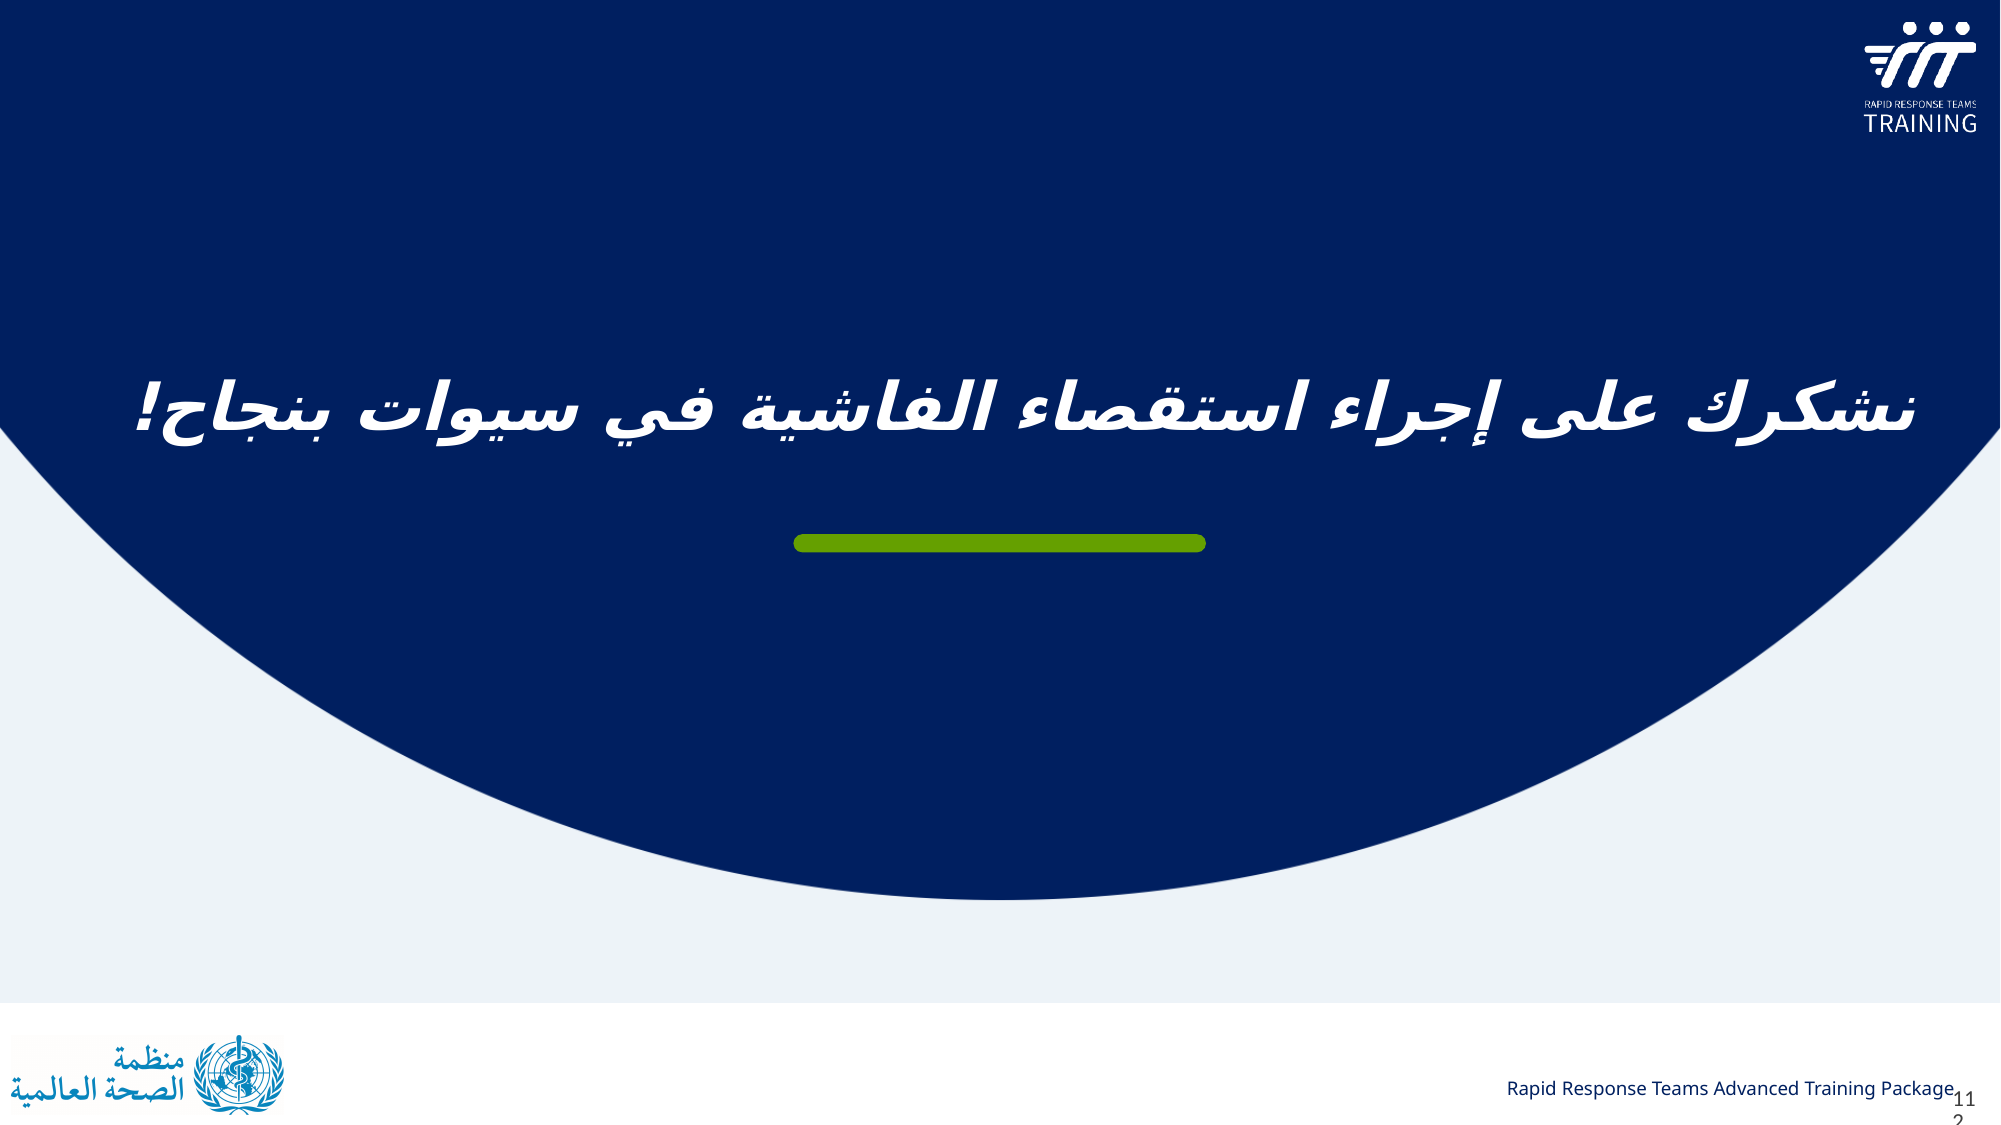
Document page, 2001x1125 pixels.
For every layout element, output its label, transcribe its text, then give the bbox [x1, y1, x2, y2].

picture [241, 1050, 247, 1059]
picture [11, 1035, 284, 1115]
picture [0, 0, 2001, 1003]
list نشكرك على إجراء استقصاء الفاشية في سيوات بنجاح! [68, 255, 1932, 563]
